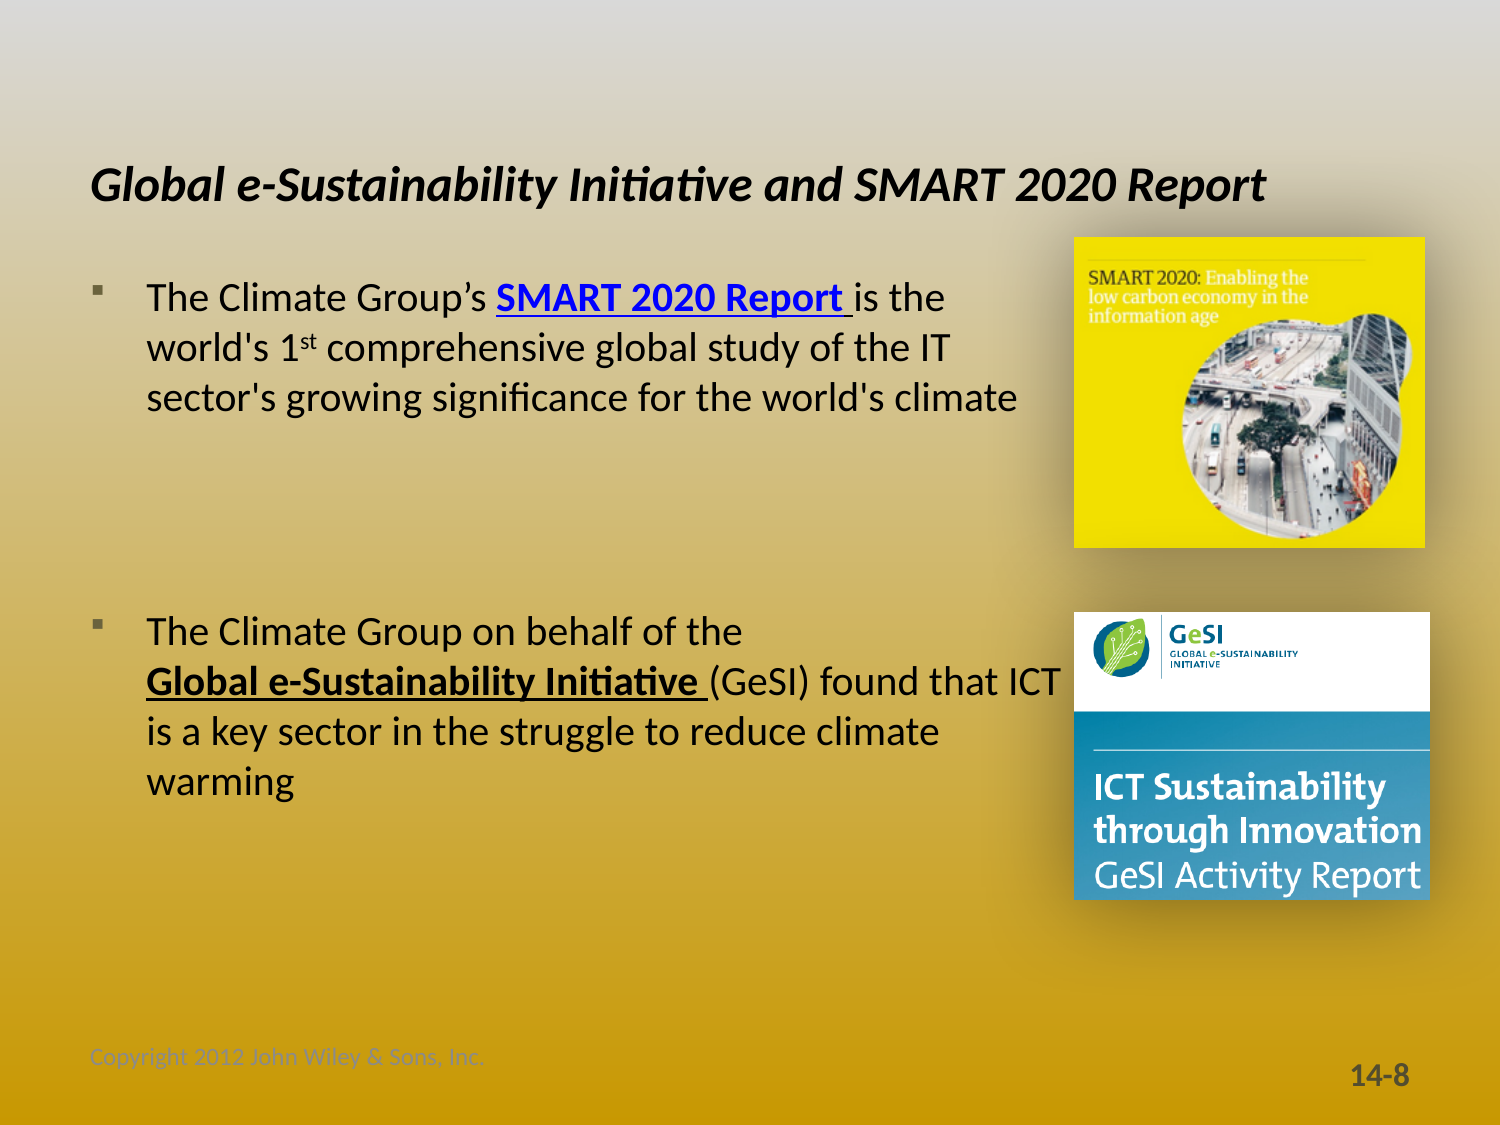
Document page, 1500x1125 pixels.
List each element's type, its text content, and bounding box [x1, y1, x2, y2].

picture [1074, 612, 1430, 901]
title Global e-Sustainability Initiative and SMART 2020 Report [75, 87, 1425, 262]
list The Climate Group’s SMART 2020 Report is the world's 1st comprehensive global study of the IT sector's growing significance for the world's climate The Climate Group on behalf of the Global e-Sustainability Initiative (GeSI) found that ICT is a key sector in the struggle to reduce climate warming [75, 262, 1088, 1005]
slide_number 14-8 [1074, 1042, 1425, 1103]
picture [1074, 237, 1426, 549]
footer Copyright 2012 John Wiley & Sons, Inc. [75, 1025, 550, 1085]
